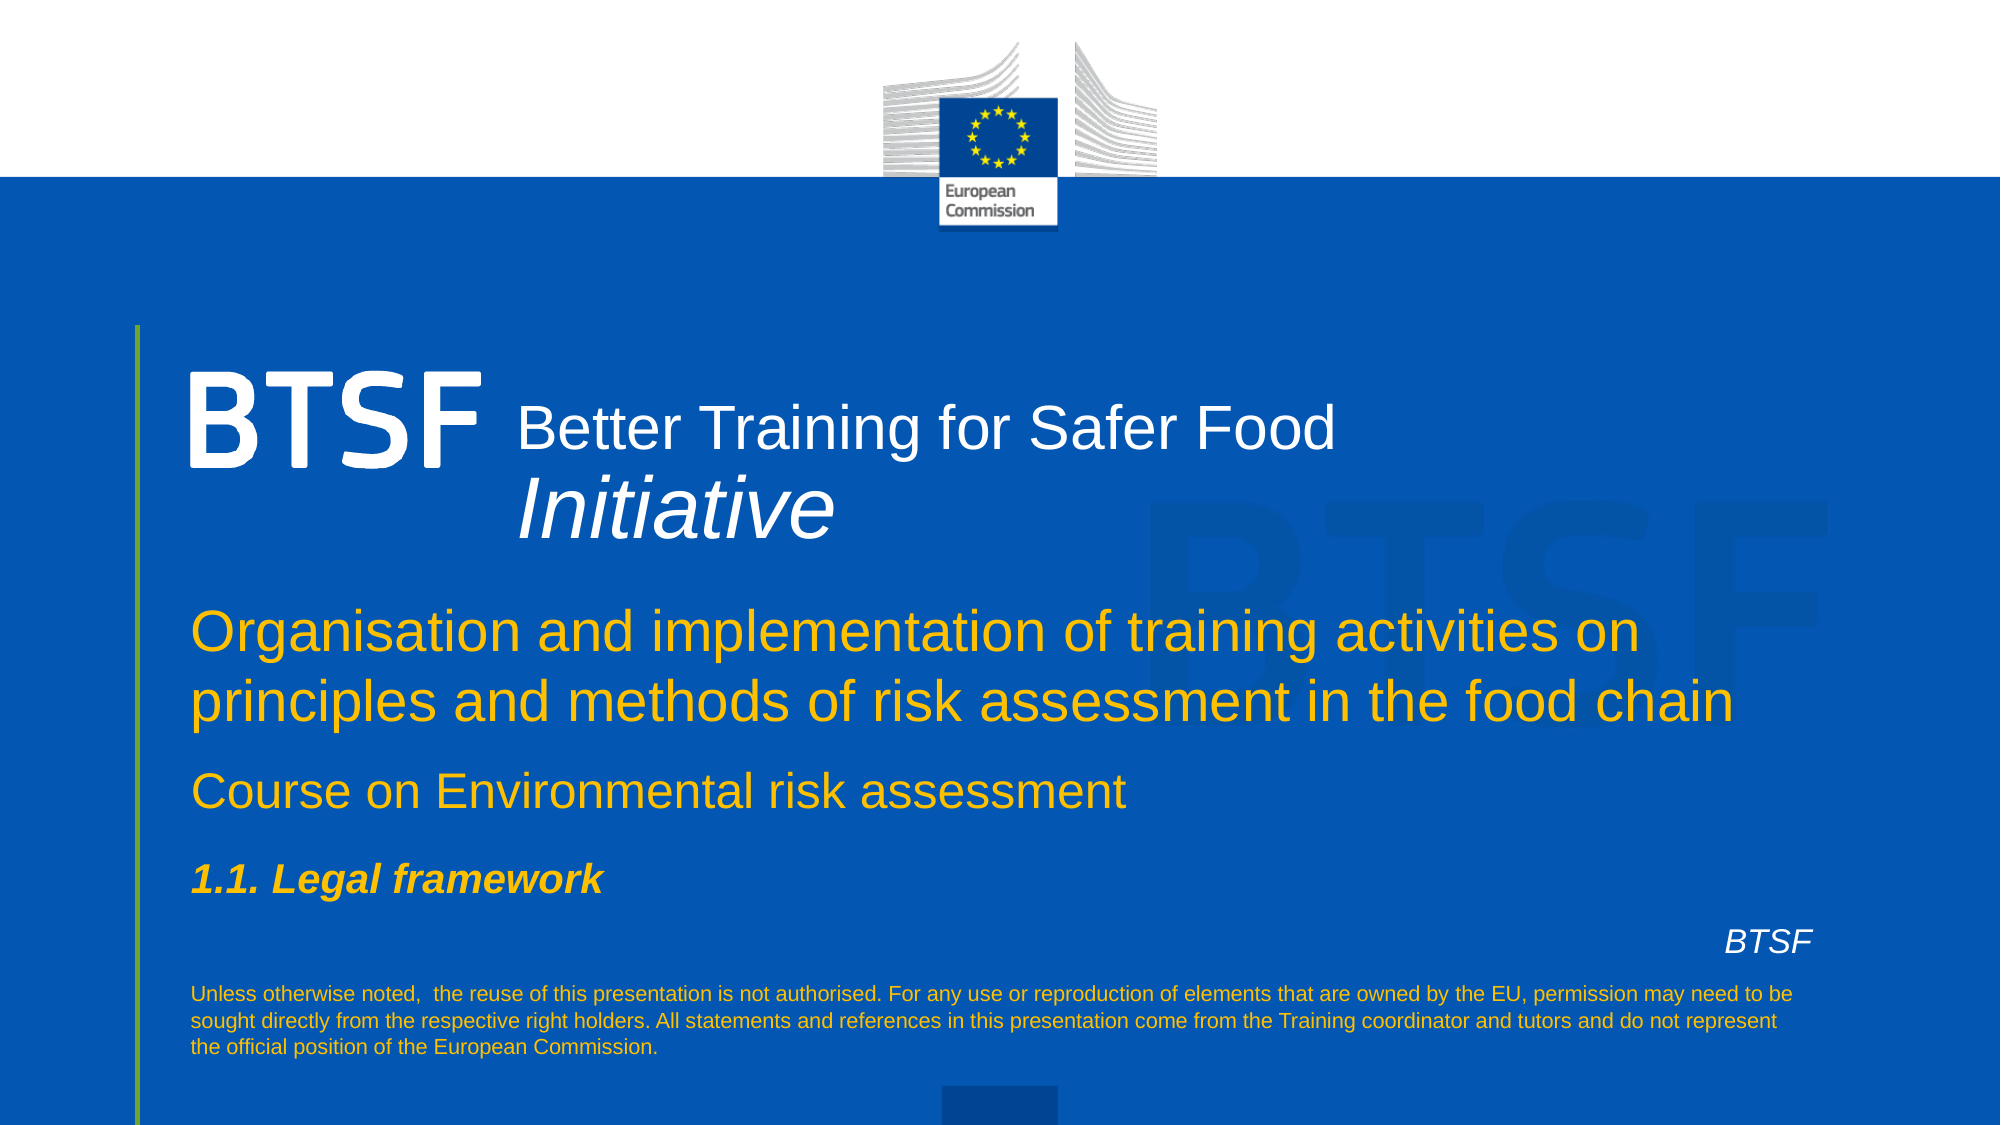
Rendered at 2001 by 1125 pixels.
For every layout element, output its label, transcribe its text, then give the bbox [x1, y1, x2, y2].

picture [883, 42, 1157, 232]
picture [162, 353, 519, 486]
text_box Unless otherwise noted, the reuse of this presentation is not authorised. For any use or reproduction of elements that are owned by the EU, permission may need to be sought directly from the respective right holders. All statements and references in this presentation come from the Training coordinator and tutors and do not represent the official position of the European Commission. [175, 967, 1827, 1067]
title Better Training for Safer Food Initiative [501, 388, 1823, 482]
subtitle Organisation and implementation of training activities on principles and methods of risk assessment in the food chain Course on Environmental risk assessment [175, 586, 1827, 872]
text_box 1.1. Legal framework [175, 843, 1792, 929]
list BTSF [999, 911, 1827, 967]
slide_number 1 [137, 1005, 588, 1066]
